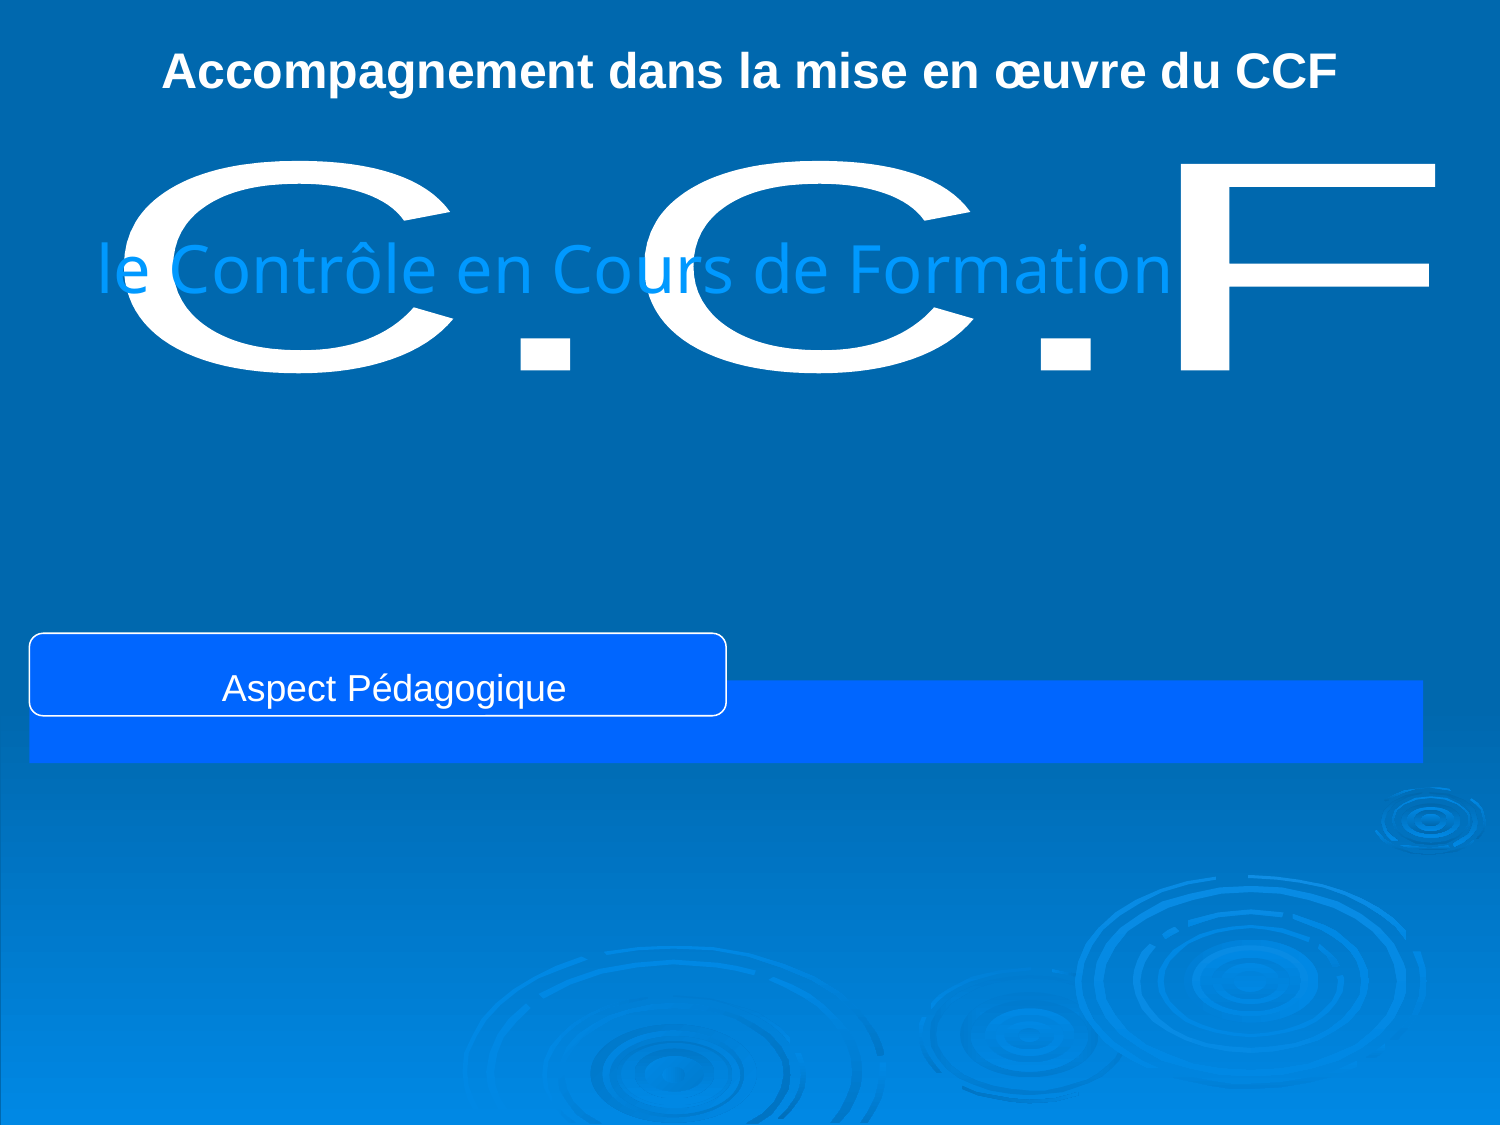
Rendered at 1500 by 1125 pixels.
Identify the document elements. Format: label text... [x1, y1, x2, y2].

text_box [29, 632, 1424, 764]
text_box le Contrôle en Cours de Formation [64, 219, 1376, 315]
text_box Accompagnement dans la mise en œuvre du CCF [41, 30, 1459, 106]
